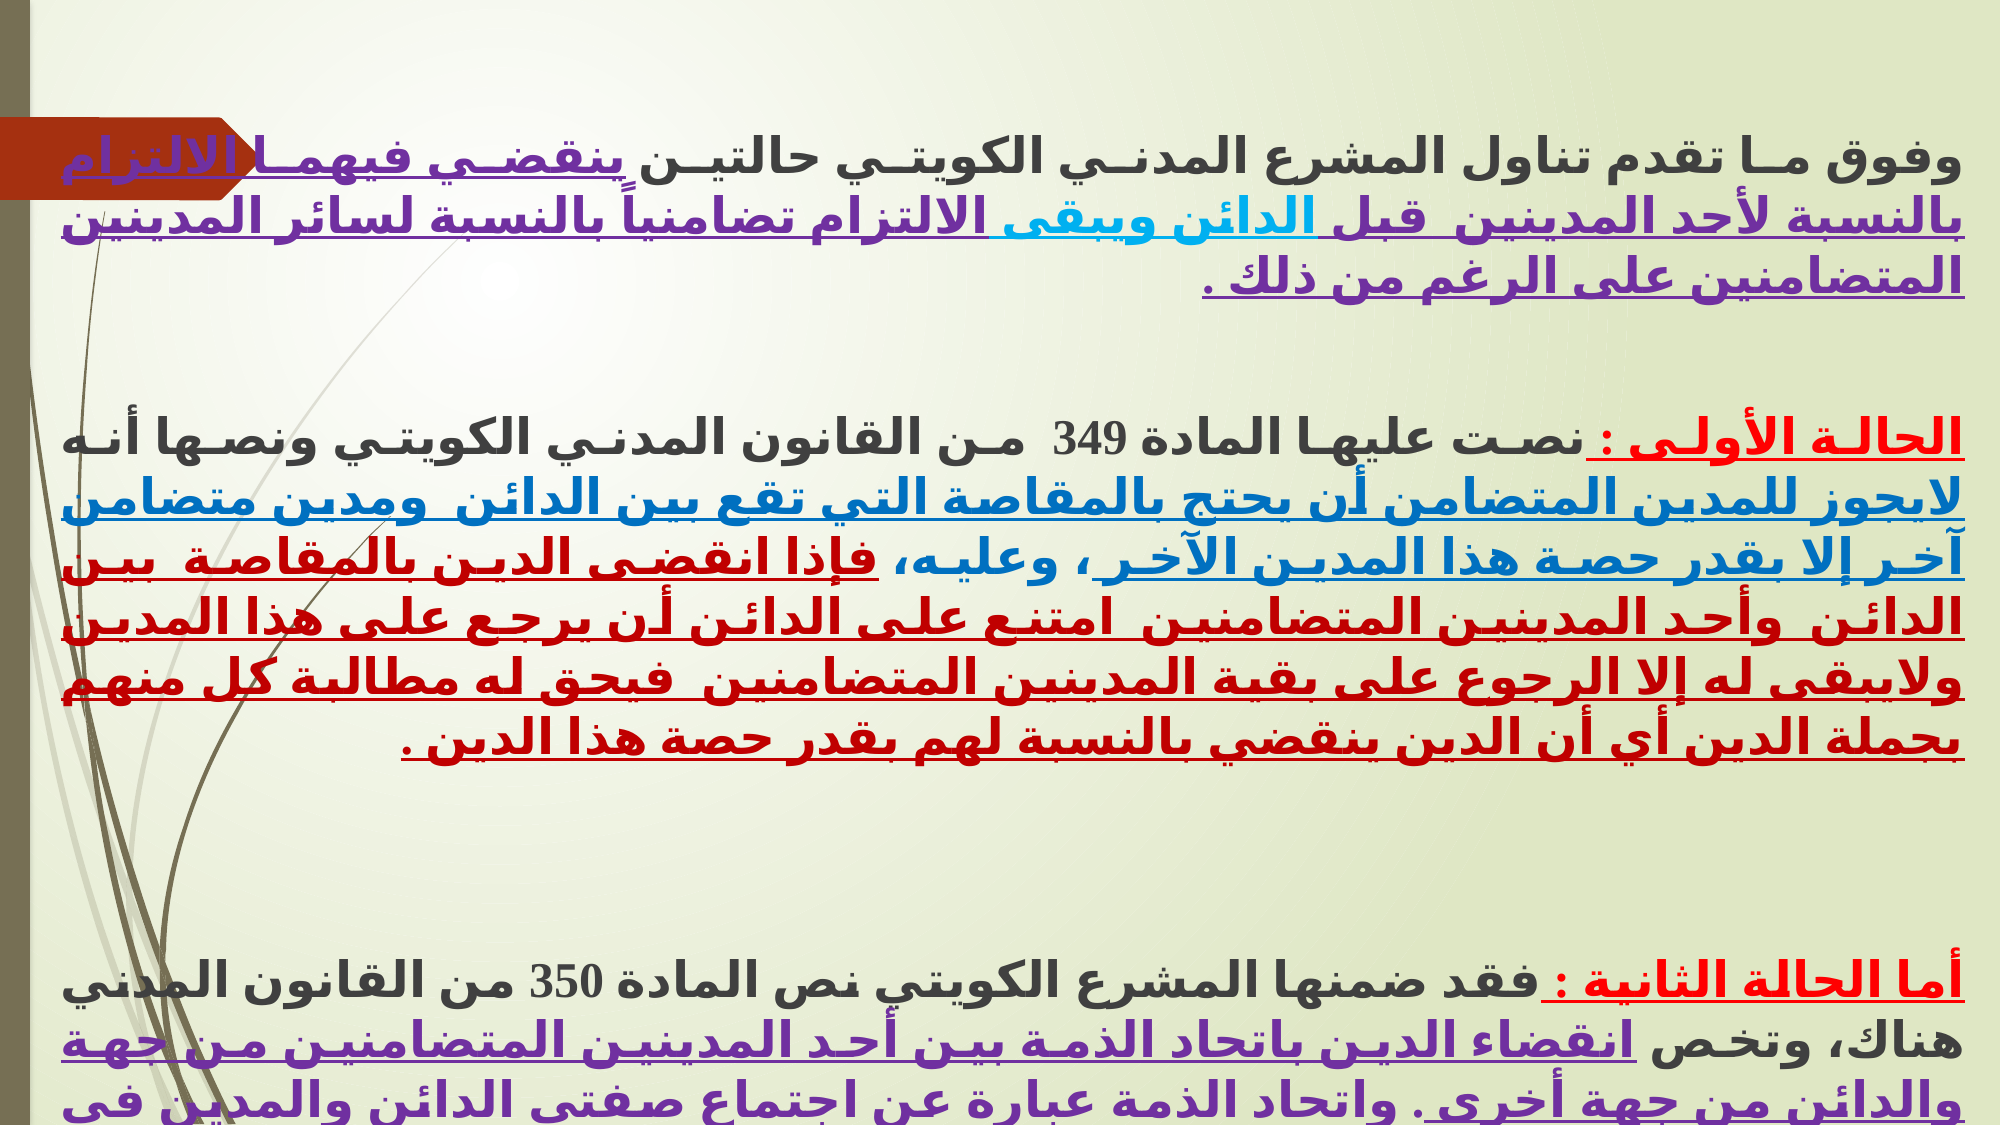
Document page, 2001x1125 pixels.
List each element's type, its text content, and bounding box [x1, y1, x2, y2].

list وفوق ما تقدم تناول المشرع المدني الكويتي حالتين ينقضي فيهما الالتزام بالنسبة لأحد المدينين قبل الدائن ويبقى الالتزام تضامنياً بالنسبة لسائر المدينين المتضامنين على الرغم من ذلك . الحالة الأولى : نصت عليها المادة 349 من القانون المدني الكويتي ونصها أنه لايجوز للمدين المتضامن أن يحتج بالمقاصة التي تقع بين الدائن ومدين متضامن آخر إلا بقدر حصة هذا المدين الآخر ، وعليه، فإذا انقضى الدين بالمقاصة بين الدائن وأحد المدينين المتضامنين امتنع على الدائن أن يرجع على هذا المدين ولايبقى له إلا الرجوع على بقية المدينين المتضامنين فيحق له مطالبة كل منهم بجملة الدين أي أن الدين ينقضي بالنسبة لهم بقدر حصة هذا الدين . أما الحالة الثانية : فقد ضمنها المشرع الكويتي نص المادة 350 من القانون المدني هناك، وتخص انقضاء الدين باتحاد الذمة بين أحد المدينين المتضامنين من جهة والدائن من جهة أخرى . واتحاد الذمة عبارة عن اجتماع صفتي الدائن والمدين في شخص واحد بالنسبة إلى دين واحد . فإذا انقضى دين أحد المدينين المتضامنين قبل الدائن باتحاد الذمة عن طريق خلافة أحدهما للآخر ، اقتصر هذا الانقضاء بالنسبة لباقي المدينين على قدر حصة هذا المدين فقط . [45, 34, 1980, 1059]
